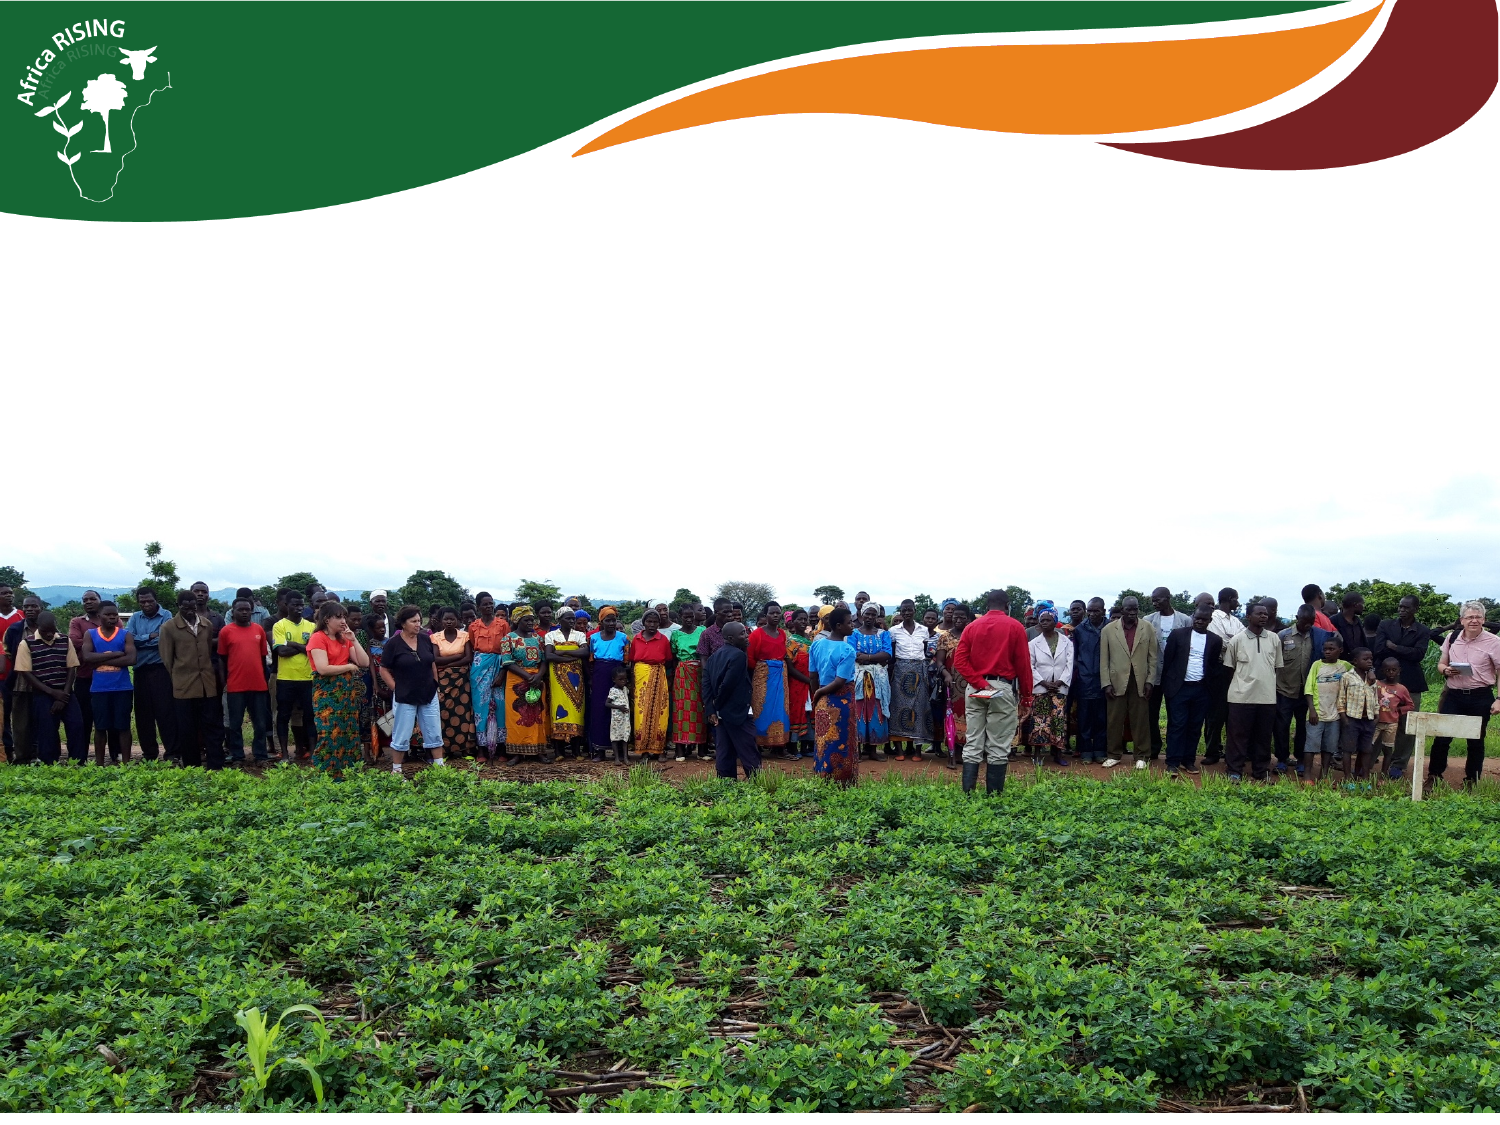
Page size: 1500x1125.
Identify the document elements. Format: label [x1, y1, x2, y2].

picture [0, 383, 1500, 1113]
picture [0, 0, 1499, 222]
